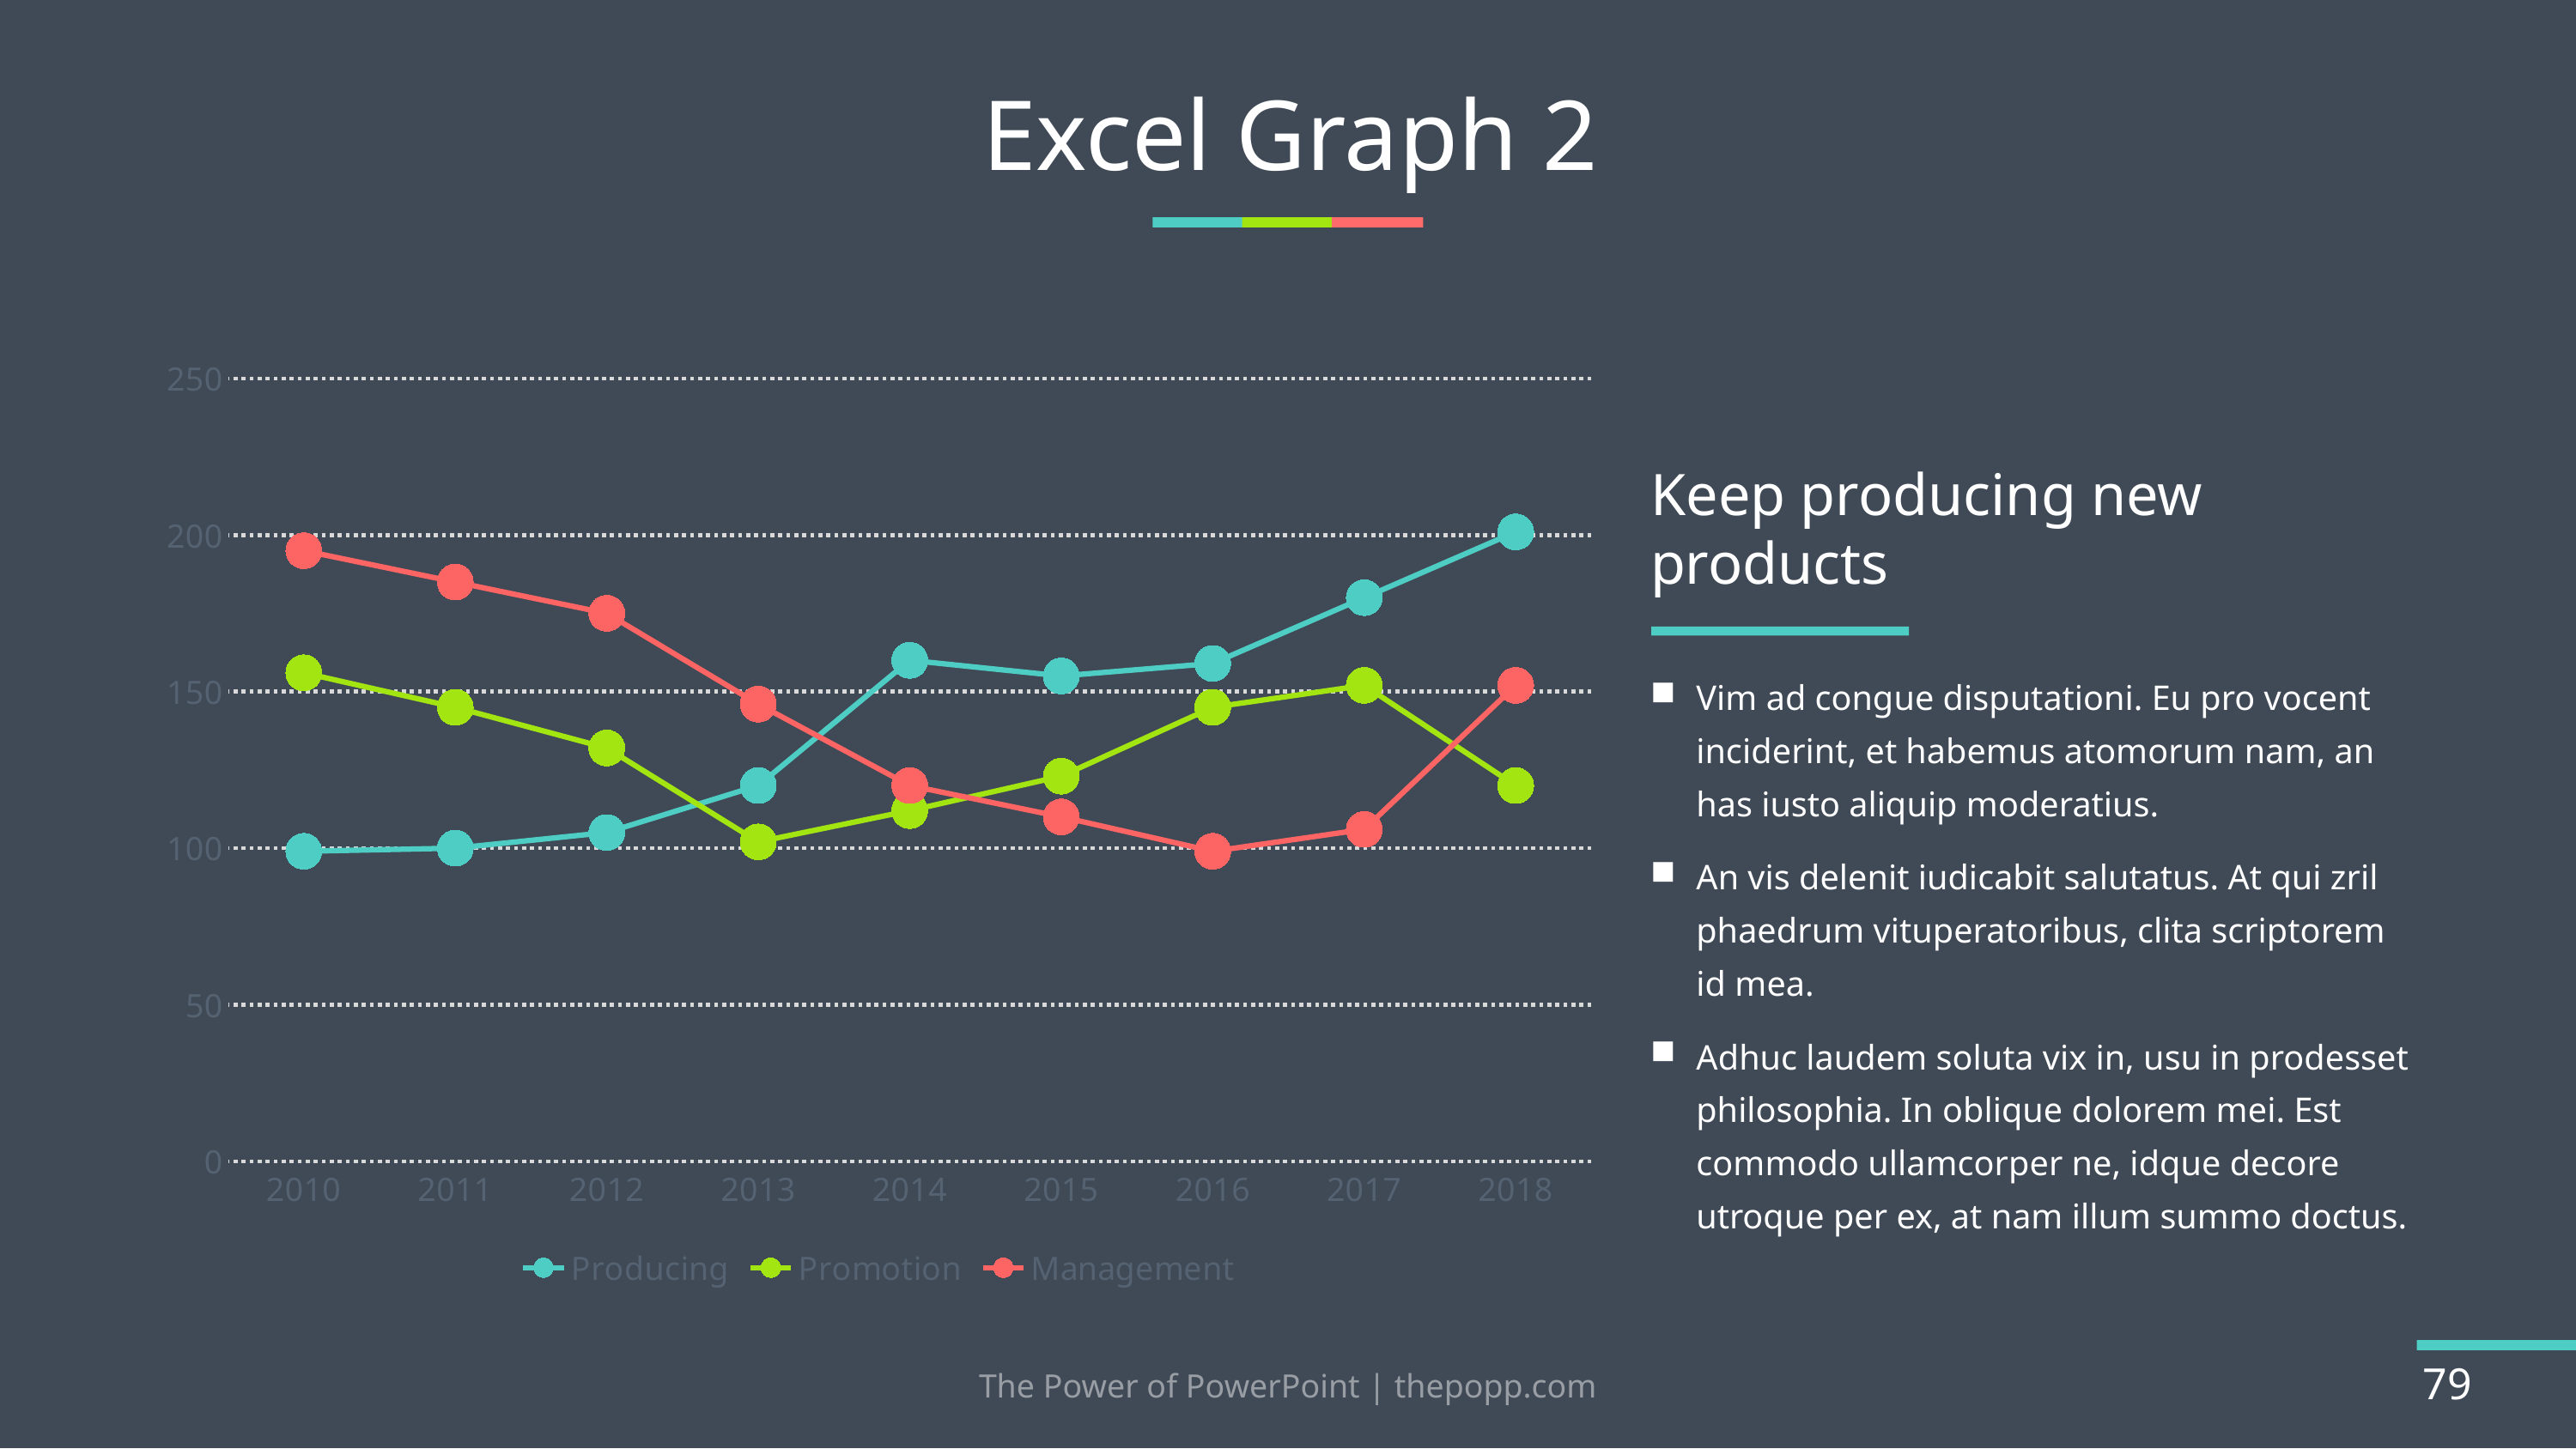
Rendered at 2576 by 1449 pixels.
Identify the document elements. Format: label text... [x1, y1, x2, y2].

footer The Power of PowerPoint | thepopp.com [853, 1349, 1723, 1427]
text_box Vim ad congue disputationi. Eu pro vocent inciderint, et habemus atomorum nam, an has iusto aliquip moderatius. An vis delenit iudicabit salutatus. At qui zril phaedrum vituperatoribus, clita scriptorem id mea. Adhuc laudem soluta vix in, usu in prodesset philosophia. In oblique dolorem mei. Est commodo ullamcorper ne, idque decore utroque per ex, at nam illum summo doctus. [1637, 658, 2427, 1297]
text_box [1650, 626, 1910, 637]
chart [137, 336, 1621, 1297]
text_box Keep producing new products [1637, 427, 2427, 602]
title Excel Graph 2 [69, 49, 2512, 230]
slide_number 79 [2409, 1351, 2576, 1421]
